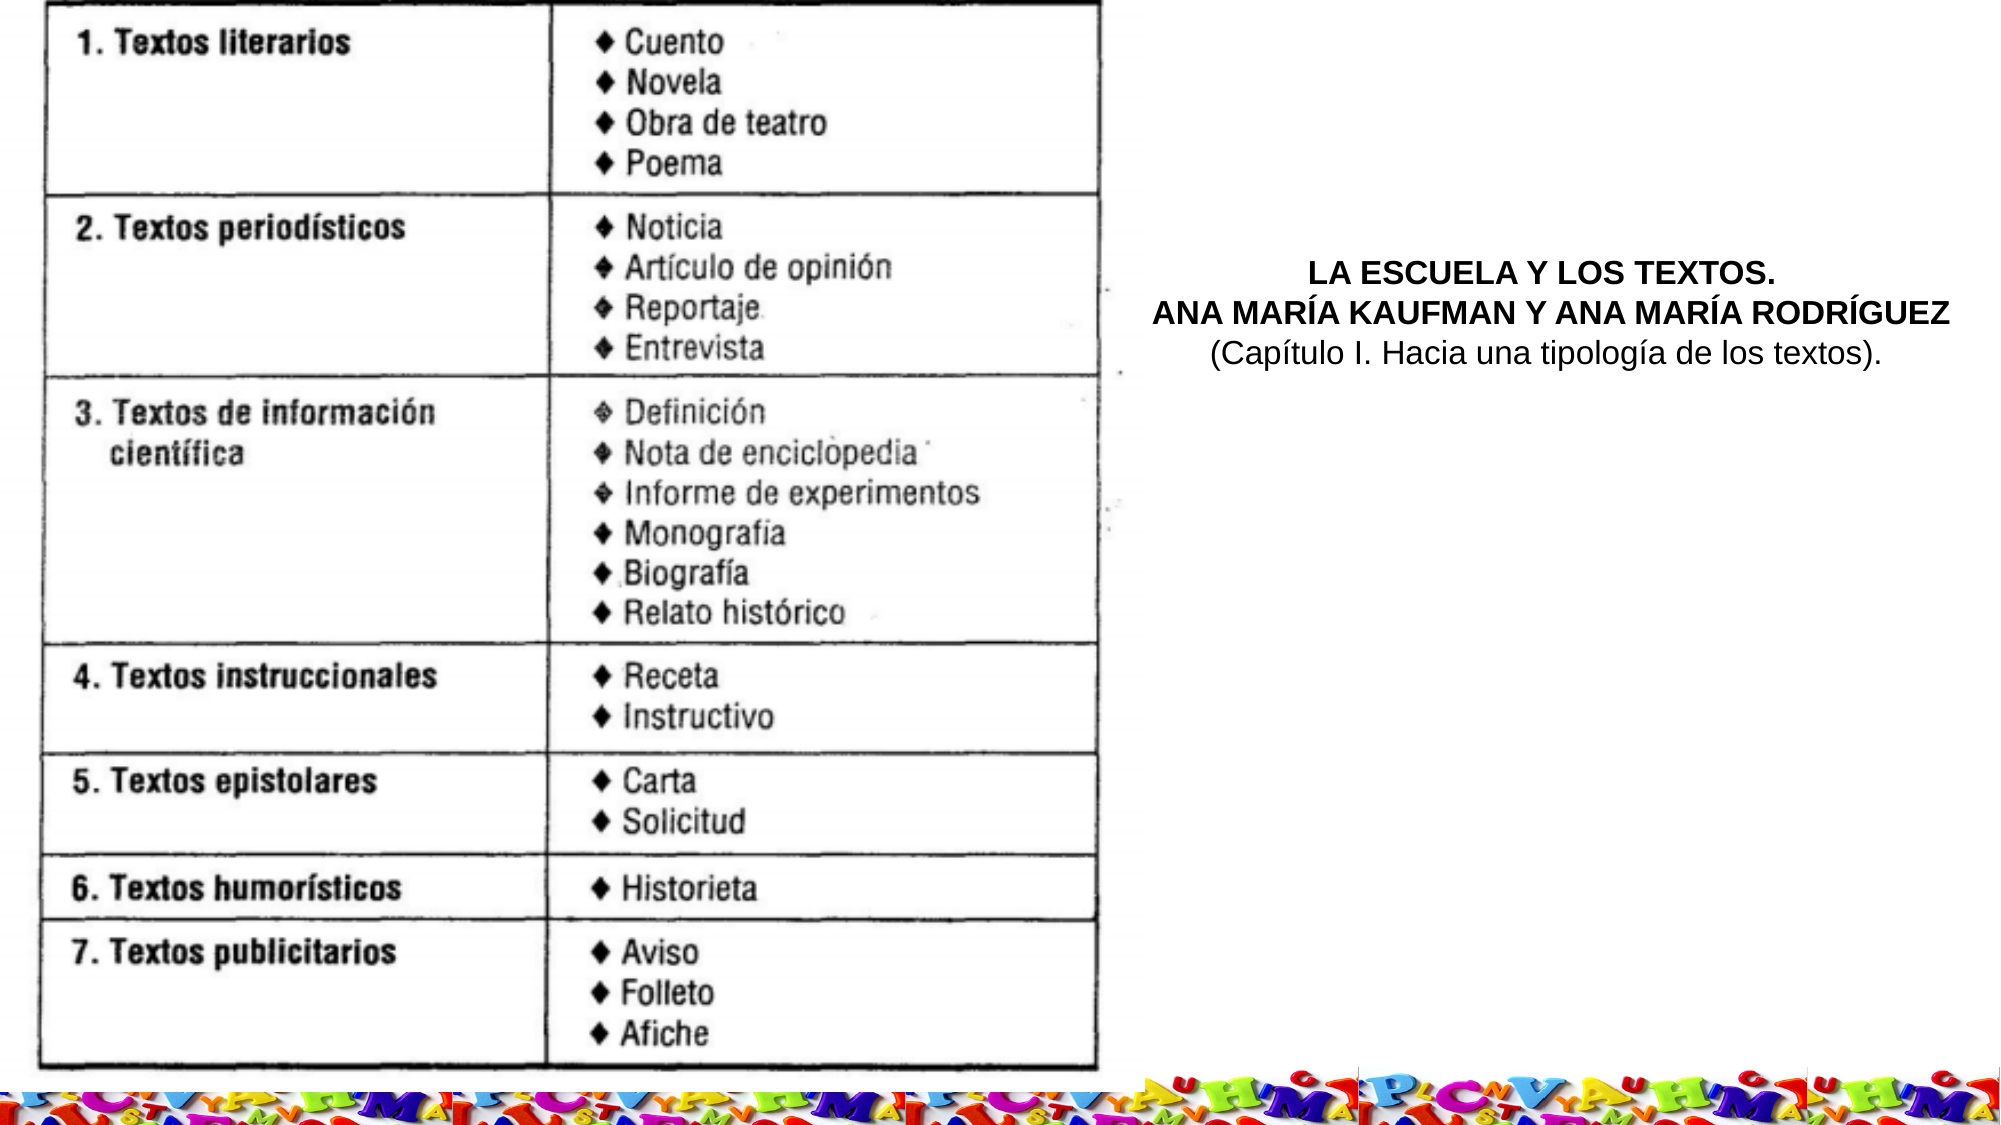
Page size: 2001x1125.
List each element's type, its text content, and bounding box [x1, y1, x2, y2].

picture [0, 0, 1146, 1092]
text_box LA ESCUELA Y LOS TEXTOS. ANA MARÍA KAUFMAN Y ANA MARÍA RODRÍGUEZ (Capítulo I. Hacia una tipología de los textos). [1146, 243, 2000, 419]
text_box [0, 1066, 2000, 1125]
